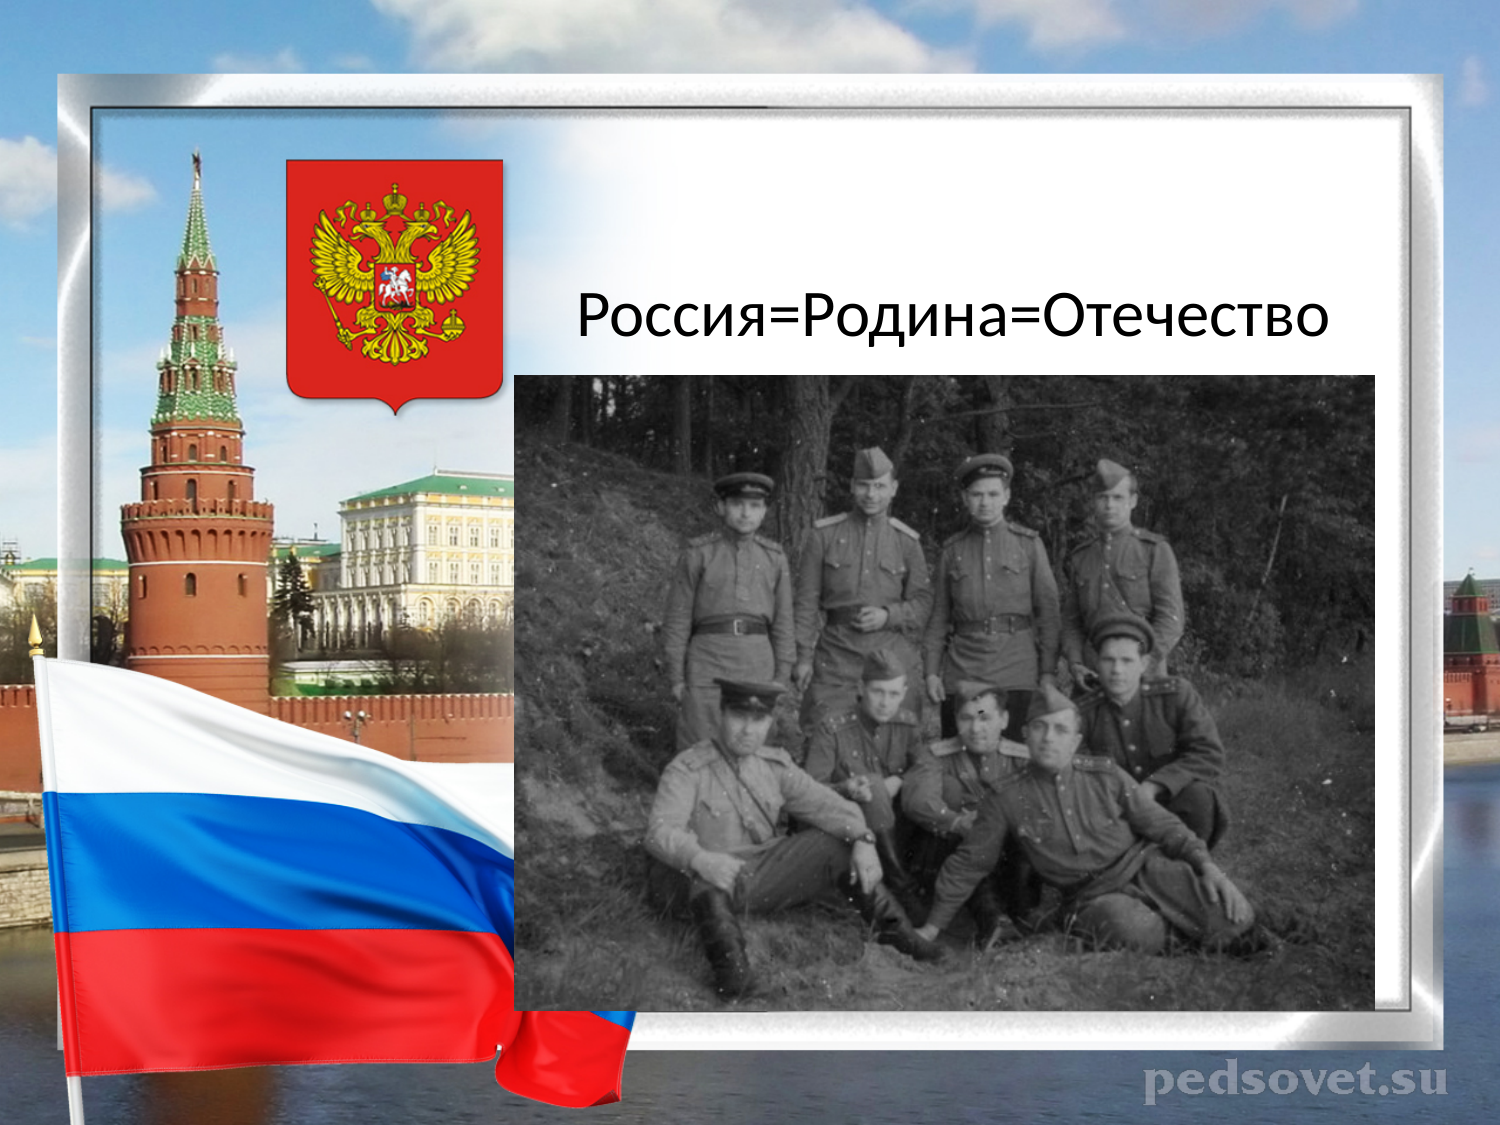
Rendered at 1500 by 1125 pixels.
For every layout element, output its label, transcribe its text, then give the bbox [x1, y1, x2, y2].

list Россия=Родина=Отечество [561, 262, 1425, 433]
picture [0, 0, 1500, 1125]
